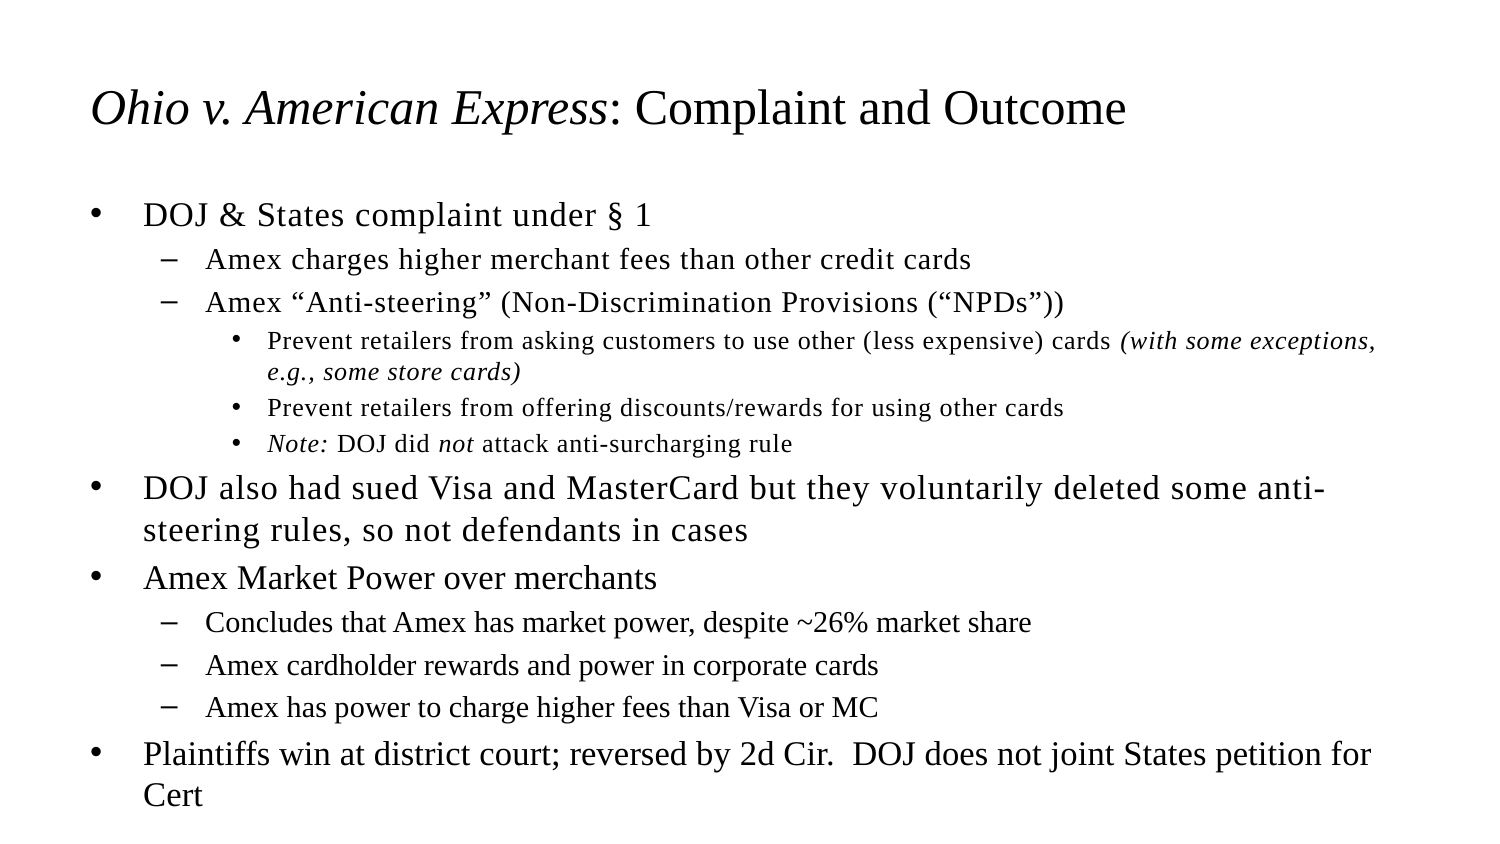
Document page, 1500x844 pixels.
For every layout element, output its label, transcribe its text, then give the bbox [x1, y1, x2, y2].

list DOJ & States complaint under § 1 Amex charges higher merchant fees than other credit cards Amex “Anti-steering” (Non-Discrimination Provisions (“NPDs”)) Prevent retailers from asking customers to use other (less expensive) cards (with some exceptions, e.g., some store cards) Prevent retailers from offering discounts/rewards for using other cards Note: DOJ did not attack anti-surcharging rule DOJ also had sued Visa and MasterCard but they voluntarily deleted some anti-steering rules, so not defendants in cases Amex Market Power over merchants Concludes that Amex has market power, despite ~26% market share Amex cardholder rewards and power in corporate cards Amex has power to charge higher fees than Visa or MC Plaintiffs win at district court; reversed by 2d Cir. DOJ does not joint States petition for Cert [75, 184, 1425, 822]
title Ohio v. American Express: Complaint and Outcome [75, 33, 1425, 175]
